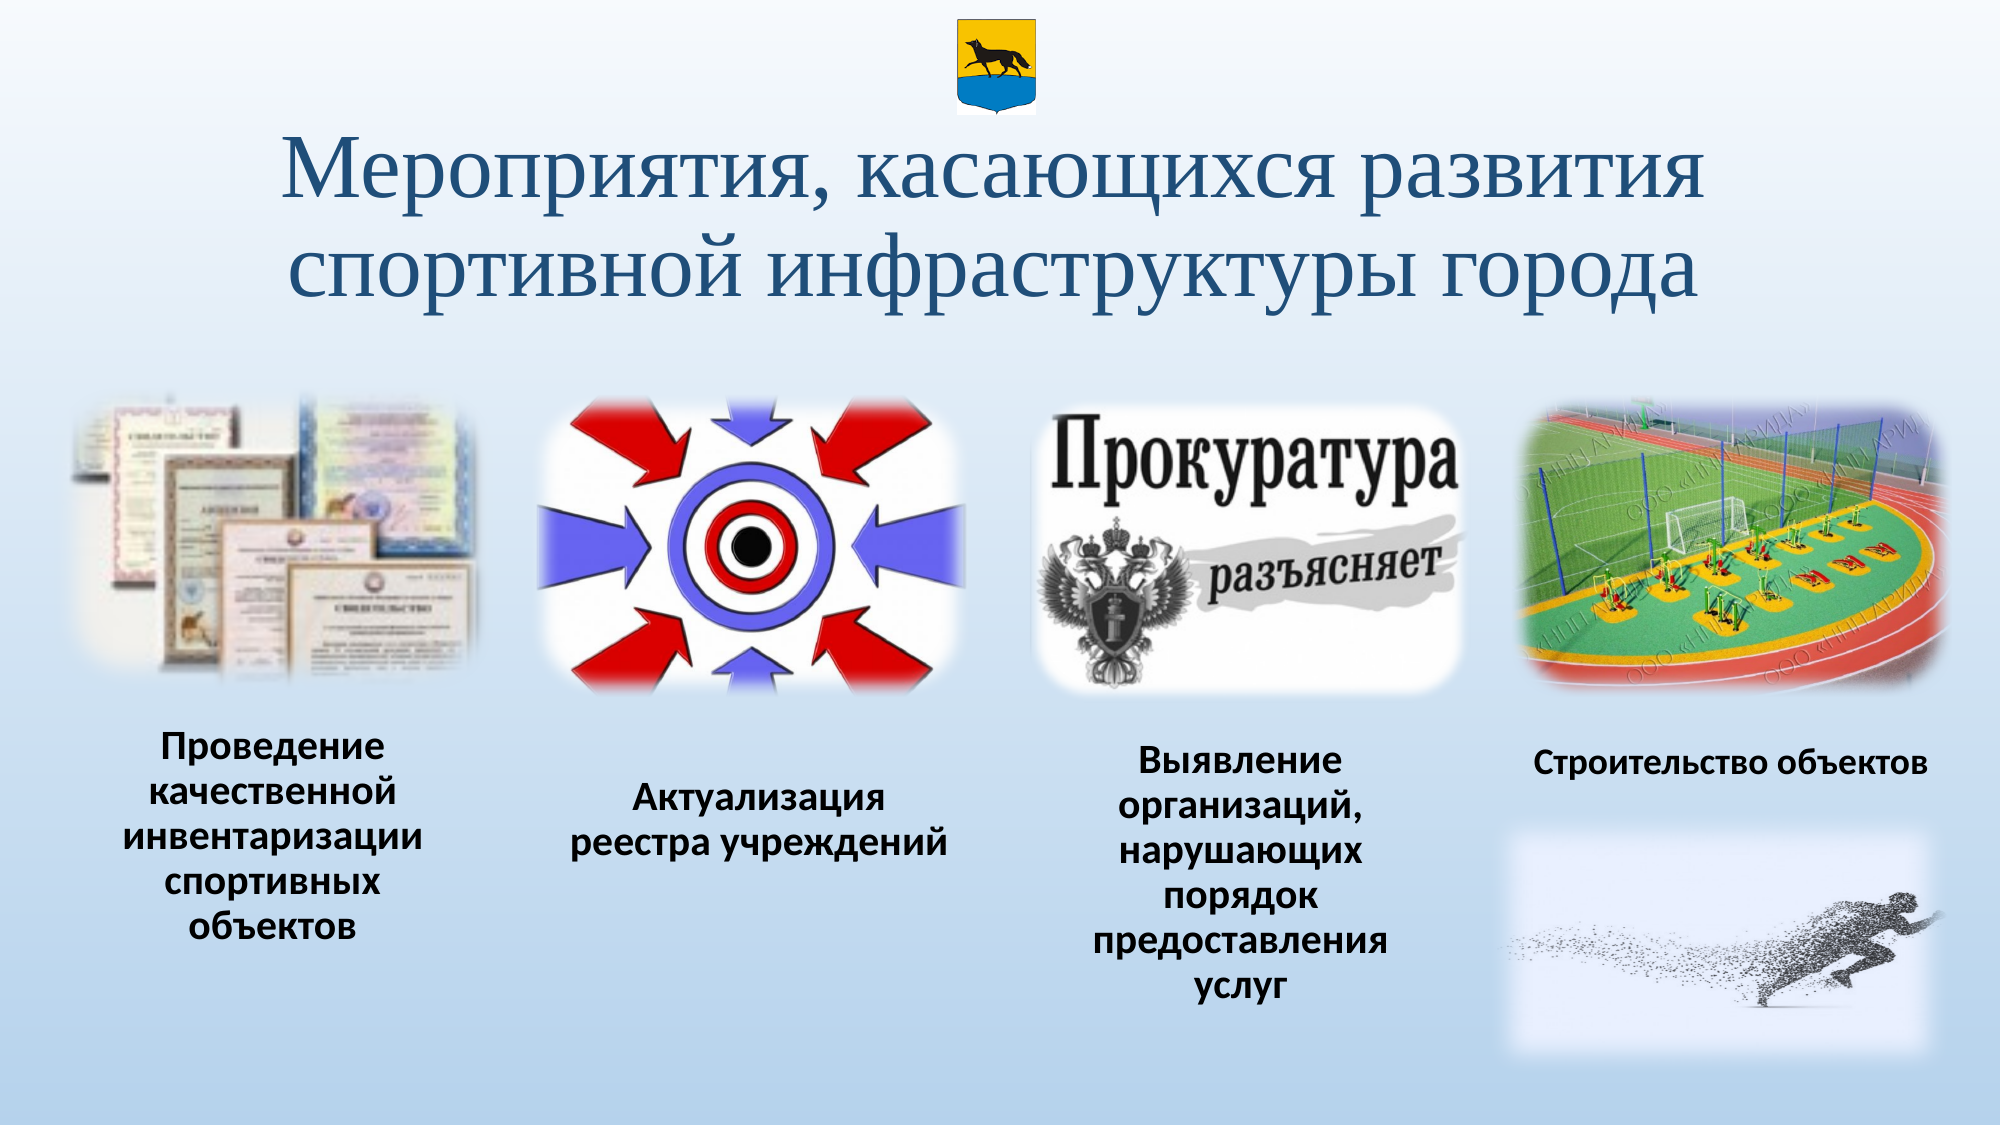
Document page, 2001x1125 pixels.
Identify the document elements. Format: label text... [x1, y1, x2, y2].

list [52, 285, 1953, 1078]
picture [1485, 807, 1953, 1078]
title Мероприятия, касающихся развития спортивной инфраструктуры города [105, 81, 1884, 285]
picture [957, 19, 1036, 115]
